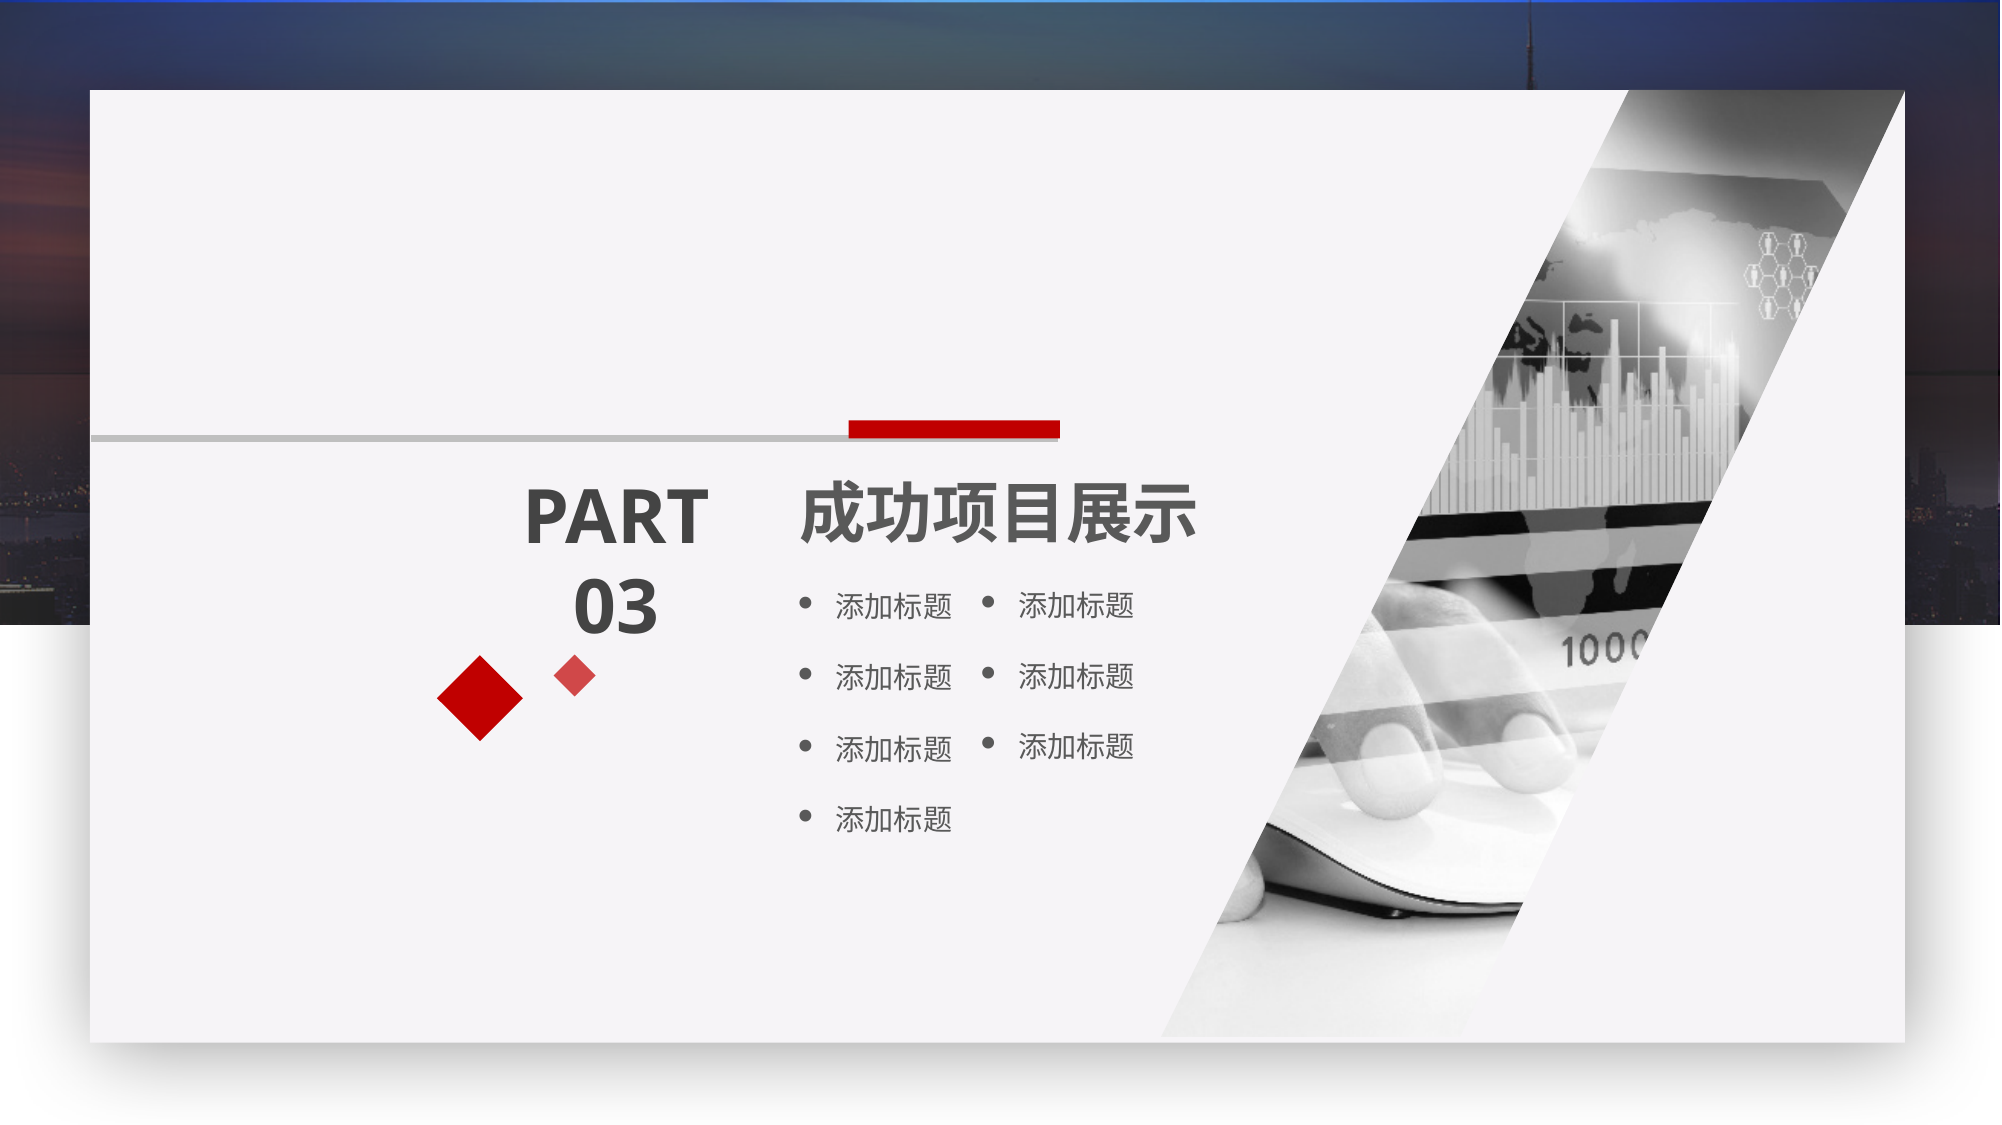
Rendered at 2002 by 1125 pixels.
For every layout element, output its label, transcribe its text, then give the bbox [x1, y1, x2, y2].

text_box [553, 656, 596, 697]
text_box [980, 586, 1240, 765]
picture [1160, 89, 1906, 1038]
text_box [90, 420, 1061, 439]
text_box 成功项目展示 [784, 463, 1155, 559]
text_box PART 03 [455, 460, 778, 656]
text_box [797, 588, 1009, 837]
picture [0, 0, 2000, 625]
text_box [436, 656, 523, 742]
